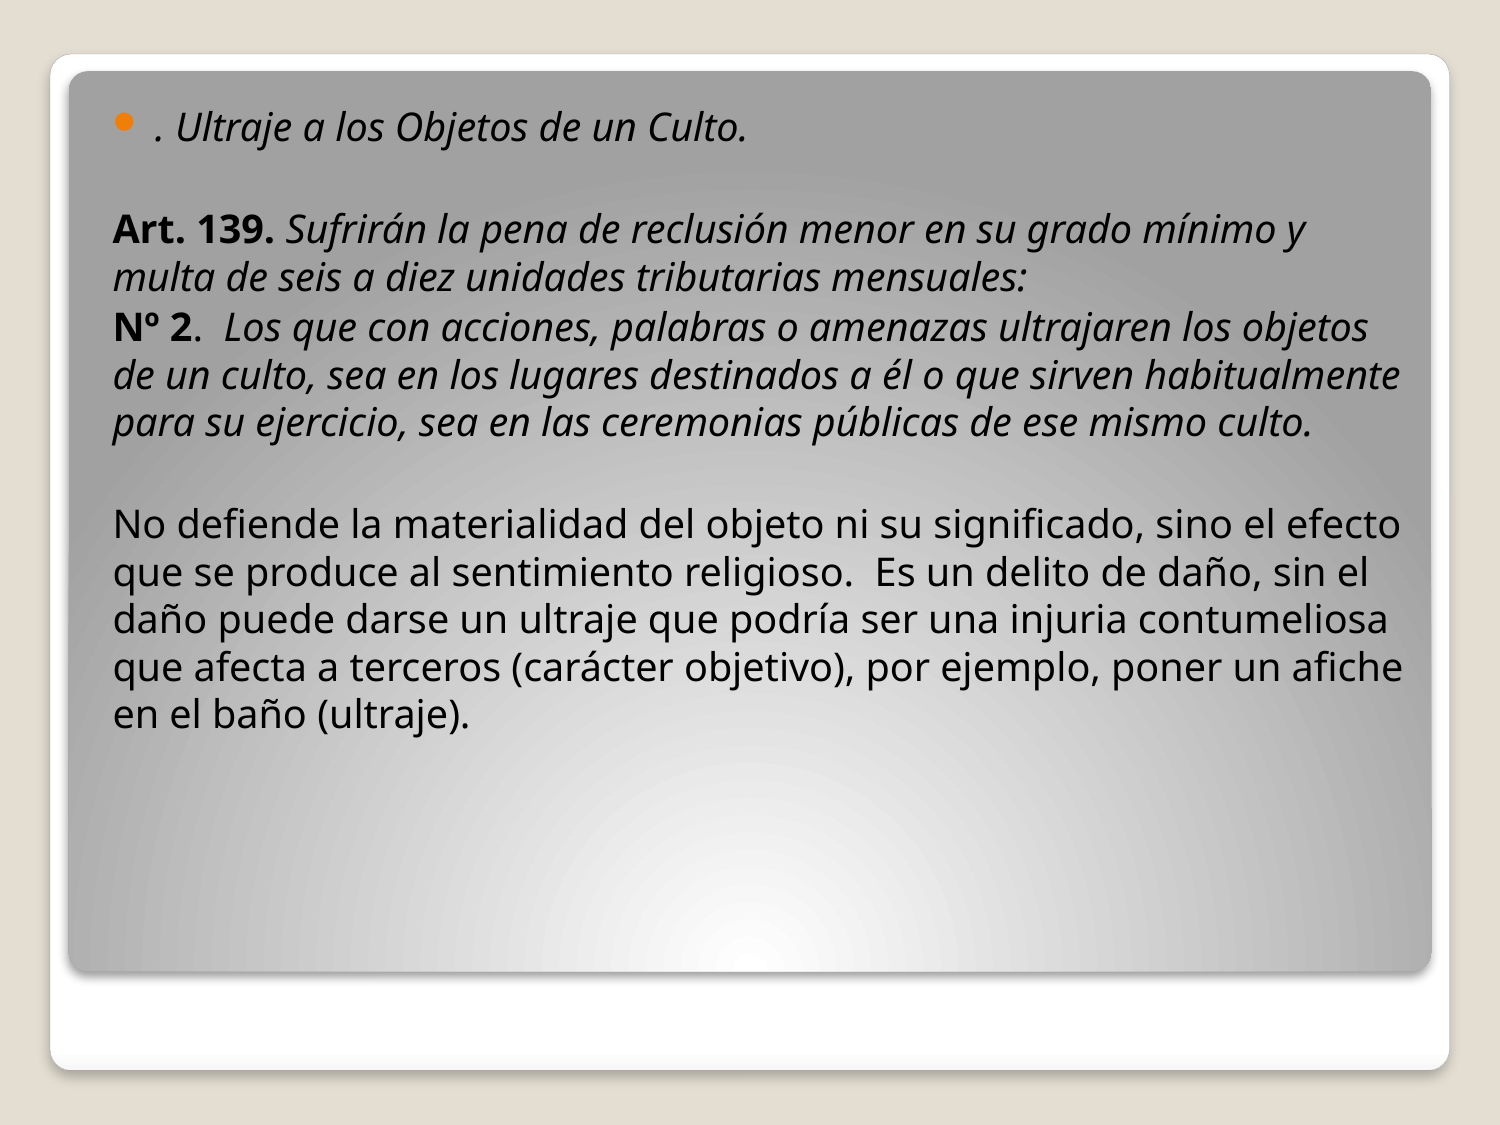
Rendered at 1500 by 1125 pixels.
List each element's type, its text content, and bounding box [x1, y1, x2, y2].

list . Ultraje a los Objetos de un Culto. Art. 139. Sufrirán la pena de reclusión menor en su grado mínimo y multa de seis a diez unidades tributarias mensuales: Nº 2. Los que con acciones, palabras o amenazas ultrajaren los objetos de un culto, sea en los lugares destinados a él o que sirven habitualmente para su ejercicio, sea en las ceremonias públicas de ese mismo culto. No defiende la materialidad del objeto ni su significado, sino el efecto que se produce al sentimiento religioso. Es un delito de daño, sin el daño puede darse un ultraje que podría ser una injuria contumeliosa que afecta a terceros (carácter objetivo), por ejemplo, poner un afiche en el baño (ultraje). [82, 86, 1425, 774]
